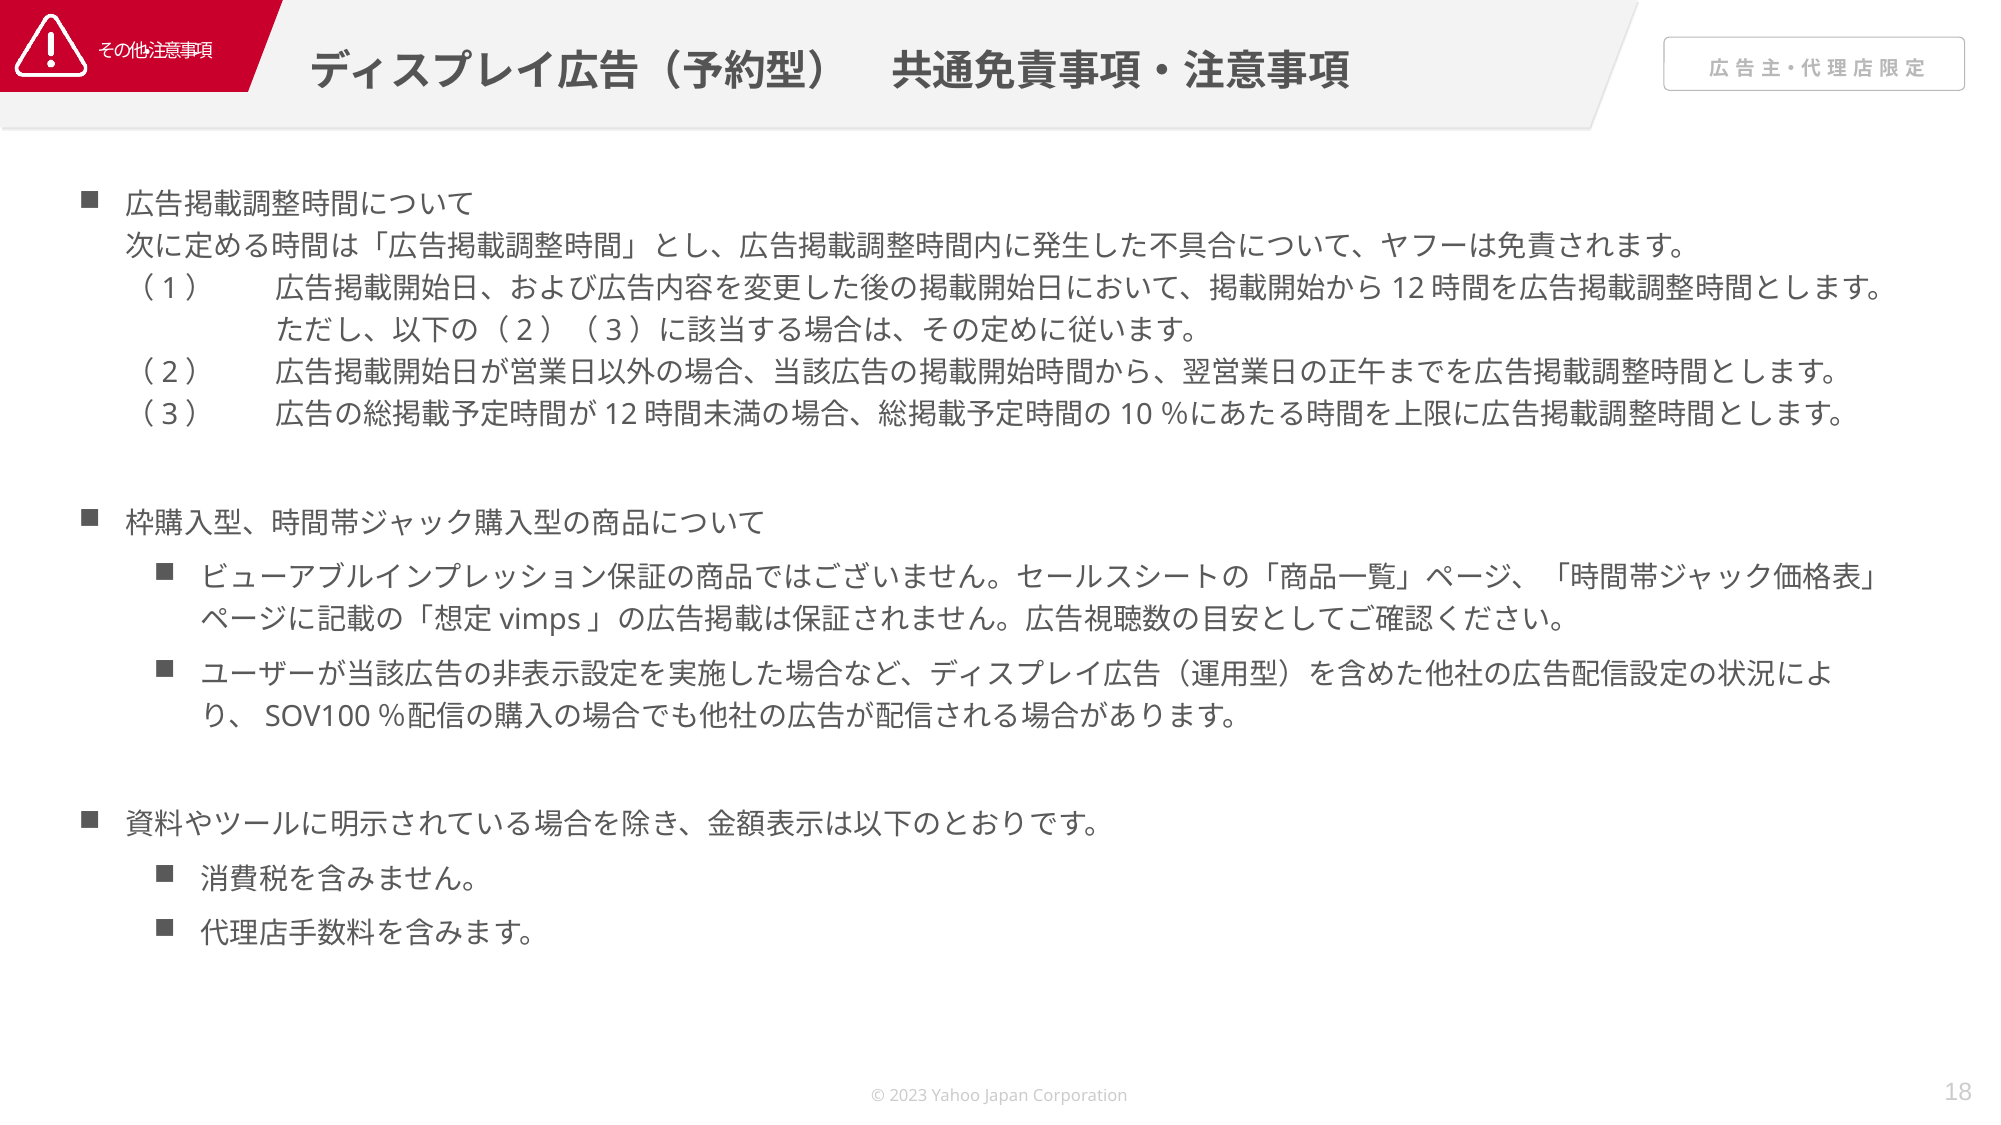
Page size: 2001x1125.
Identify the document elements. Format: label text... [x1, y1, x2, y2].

list ディスプレイ広告（予約型） 共通免責事項・注意事項 [309, 41, 1645, 97]
list その他・注意事項 [97, 13, 240, 81]
text_box 広告掲載調整時間について 次に定める時間は「広告掲載調整時間」とし、広告掲載調整時間内に発生した不具合について、ヤフーは免責されます。 （1） 広告掲載開始日、および広告内容を変更した後の掲載開始日において、掲載開始から12時間を広告掲載調整時間とします。 ただし、以下の（2）（3）に該当する場合は、その定めに従います。 （2） 広告掲載開始日が営業日以外の場合、当該広告の掲載開始時間から、翌営業日の正午までを広告掲載調整時間とします。 （3） 広告の総掲載予定時間が12時間未満の場合、総掲載予定時間の10％にあたる時間を上限に広告掲載調整時間とします。 枠購入型、時間帯ジャック購入型の商品について ビューアブルインプレッション保証の商品ではございません。セールスシートの「商品一覧」ページ、「時間帯ジャック価格表」ページに記載の「想定vimps」の広告掲載は保証されません。広告視聴数の目安としてご確認ください。 ユーザーが当該広告の非表示設定を実施した場合など、ディスプレイ広告（運用型）を含めた他社の広告配信設定の状況により、SOV100％配信の購入の場合でも他社の広告が配信される場合があります。 資料やツールに明示されている場合を除き、金額表示は以下のとおりです。 消費税を含みません。 代理店手数料を含みます。 [78, 178, 1922, 950]
picture [8, 4, 92, 87]
